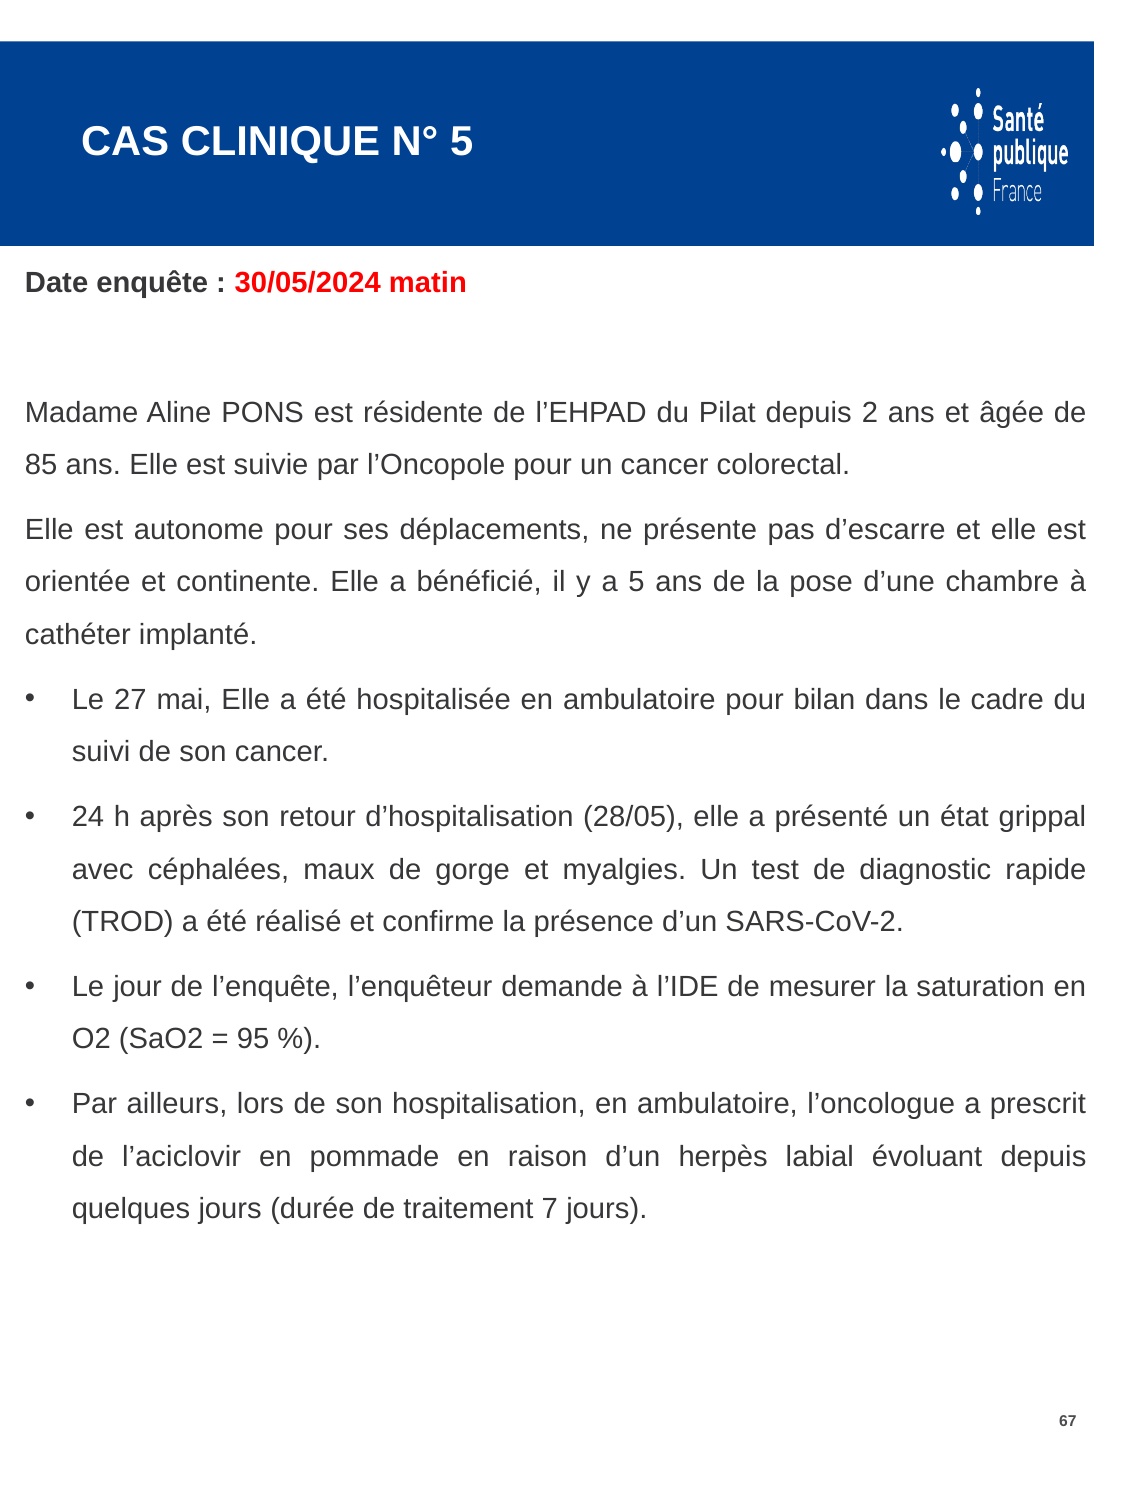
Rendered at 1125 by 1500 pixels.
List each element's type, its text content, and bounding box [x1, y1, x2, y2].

picture [941, 88, 1068, 215]
list Date enquête : 30/05/2024 matin Madame Aline PONS est résidente de l’EHPAD du Pilat depuis 2 ans et âgée de 85 ans. Elle est suivie par l’Oncopole pour un cancer colorectal. Elle est autonome pour ses déplacements, ne présente pas d’escarre et elle est orientée et continente. Elle a bénéficié, il y a 5 ans de la pose d’une chambre à cathéter implanté. Le 27 mai, Elle a été hospitalisée en ambulatoire pour bilan dans le cadre du suivi de son cancer. 24 h après son retour d’hospitalisation (28/05), elle a présenté un état grippal avec céphalées, maux de gorge et myalgies. Un test de diagnostic rapide (TROD) a été réalisé et confirme la présence d’un SARS-CoV-2. Le jour de l’enquête, l’enquêteur demande à l’IDE de mesurer la saturation en O2 (SaO2 = 95 %). Par ailleurs, lors de son hospitalisation, en ambulatoire, l’oncologue a prescrit de l’aciclovir en pommade en raison d’un herpès labial évoluant depuis quelques jours (durée de traitement 7 jours). [19, 245, 1094, 1447]
title Cas clinique n° 5 [75, 41, 908, 245]
